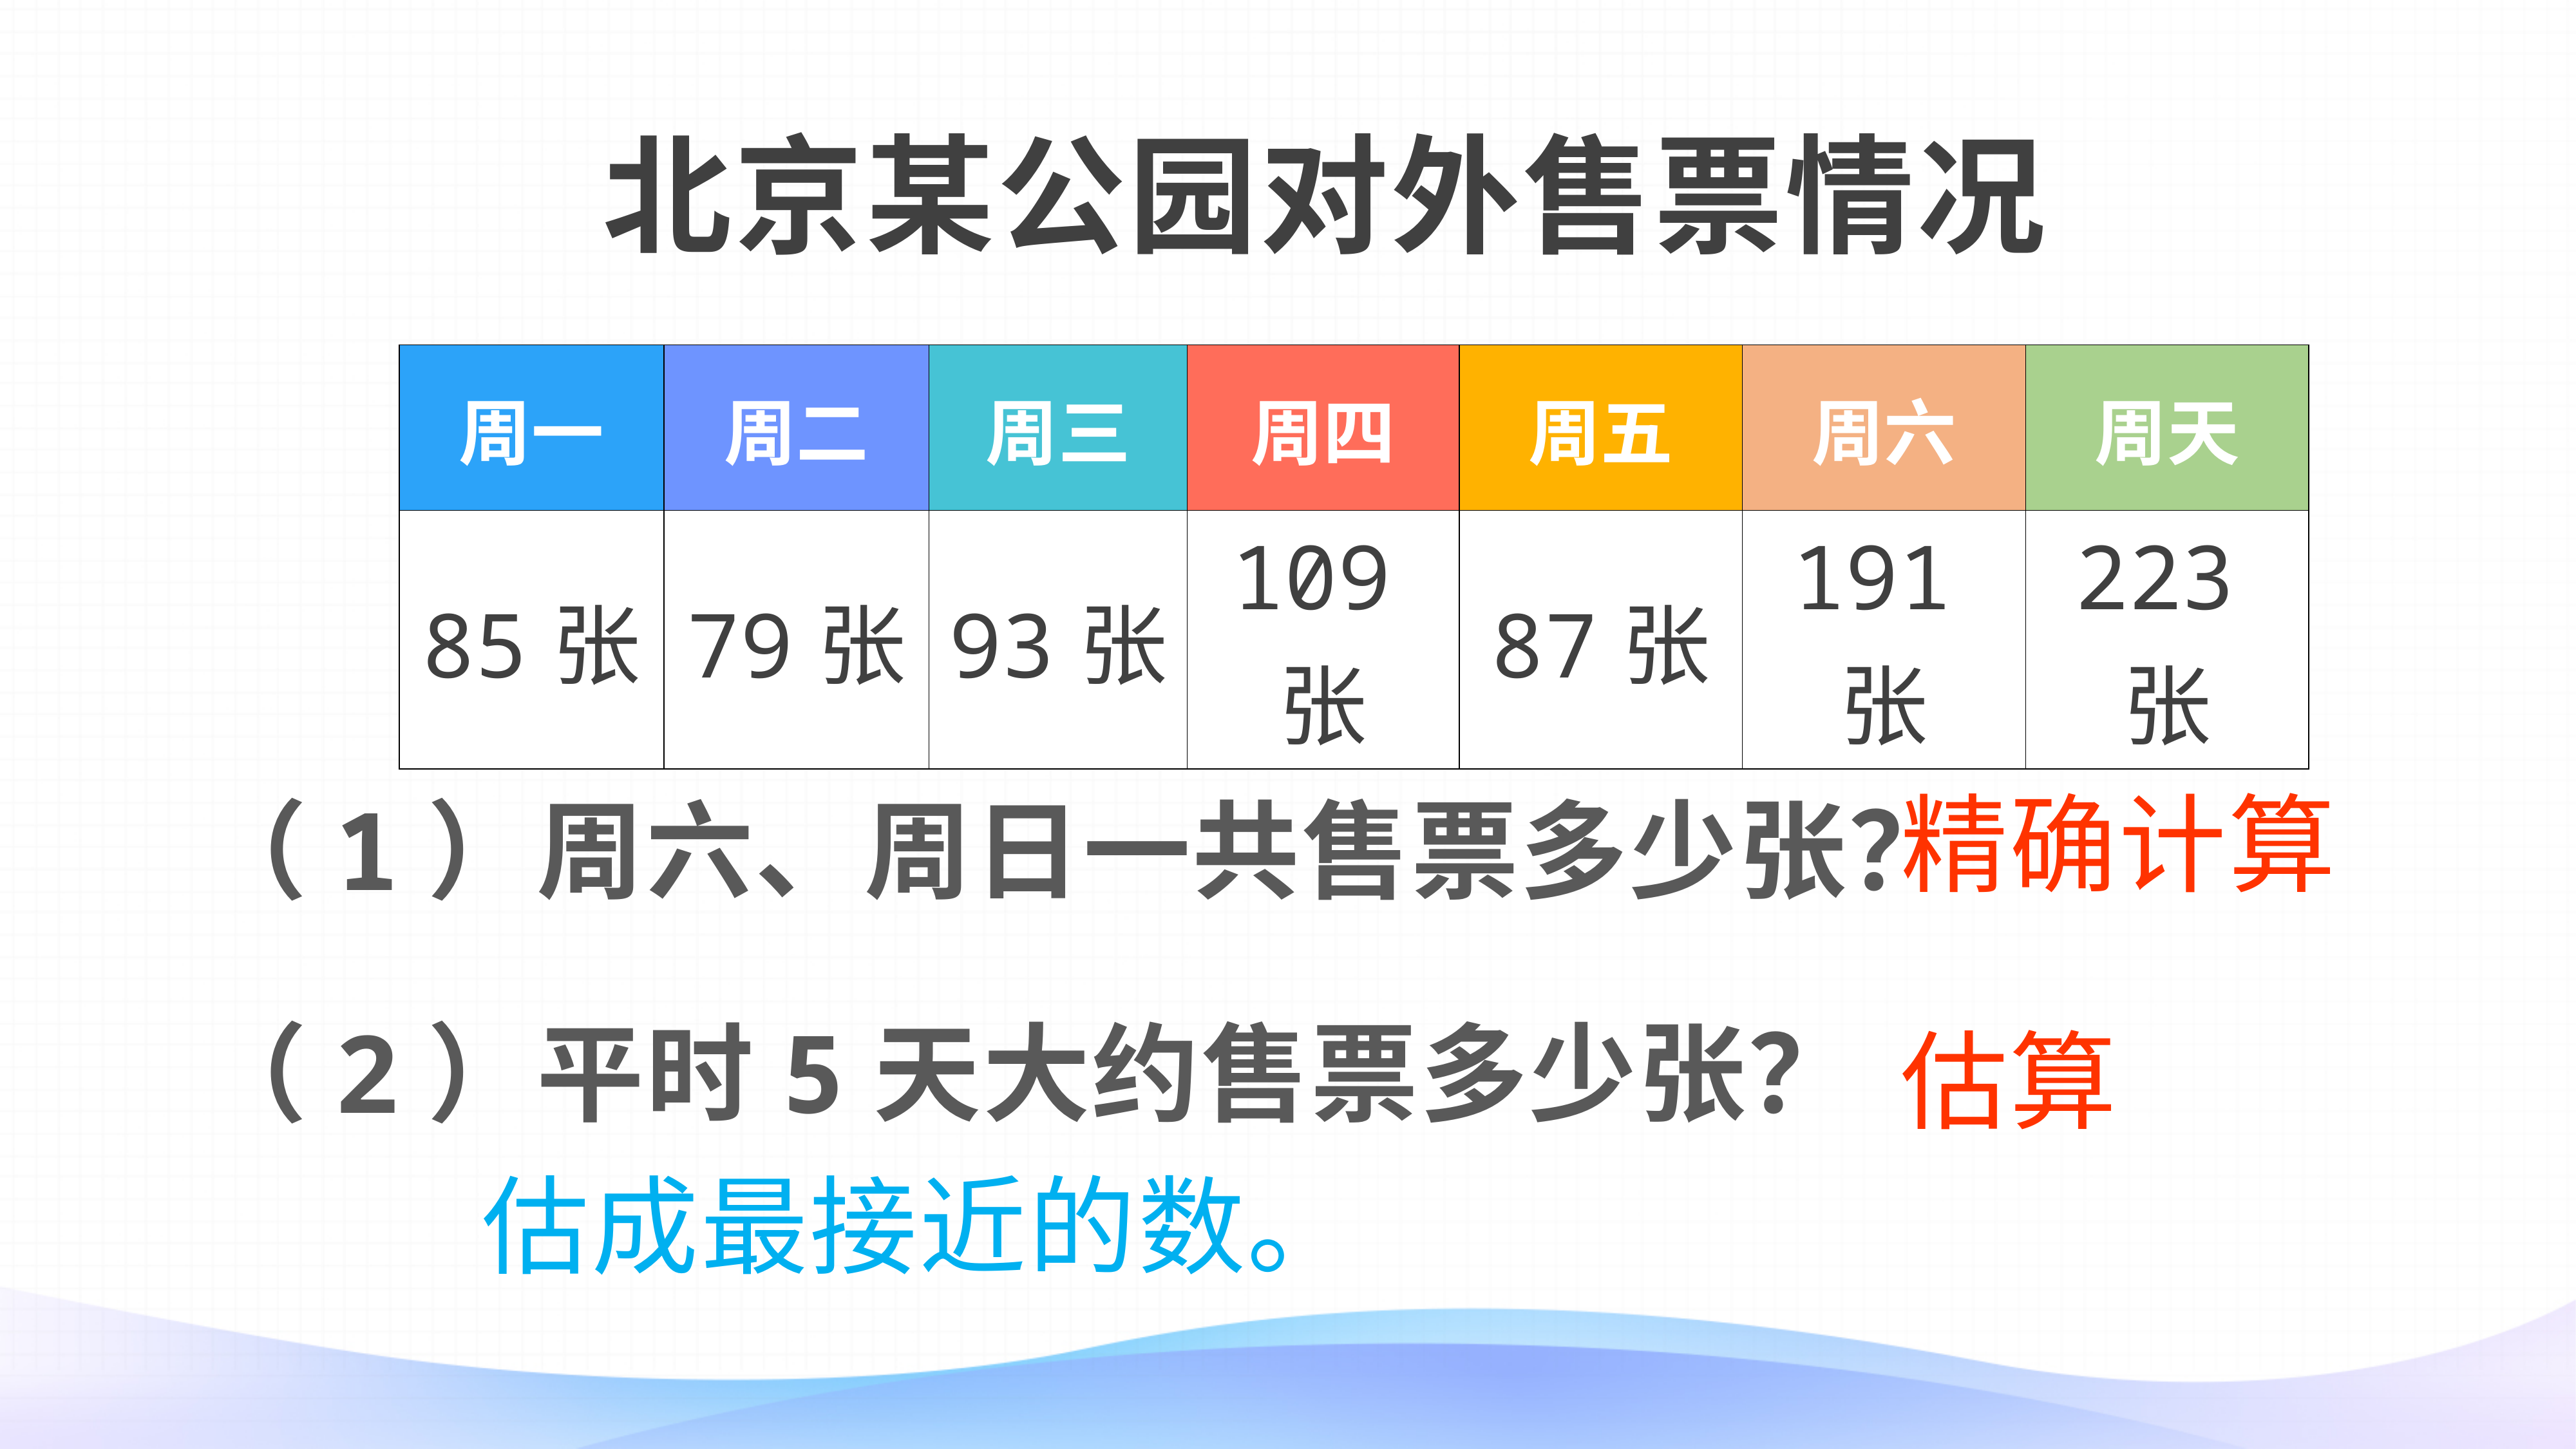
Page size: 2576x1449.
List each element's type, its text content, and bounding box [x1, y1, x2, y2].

table_header 周天 [2026, 345, 2308, 510]
text_box （1）周六、周日一共售票多少张？ [189, 744, 2038, 934]
table_header 周二 [665, 345, 929, 510]
table_cell 223张 [2026, 511, 2308, 737]
table_cell 79张 [665, 511, 929, 744]
table_cell 109张 [1188, 511, 1459, 744]
table_header 周三 [929, 345, 1187, 510]
text_box 估成最接近的数。 [471, 1119, 1533, 1291]
table_header 周六 [1743, 345, 2025, 510]
table_header 周四 [1188, 345, 1459, 510]
table_header 周一 [400, 345, 663, 510]
table_cell 191张 [1743, 511, 2025, 744]
text_box （2）平时5天大约售票多少张？ [189, 967, 1897, 1157]
table_cell 87张 [1460, 511, 1742, 744]
table_cell 93张 [929, 511, 1187, 744]
picture [0, 0, 2576, 1449]
table_cell 85张 [400, 511, 663, 744]
text_box 精确计算 [1889, 737, 2419, 895]
table_header 周五 [1460, 345, 1742, 510]
text_box 估算 [1889, 974, 2186, 1132]
